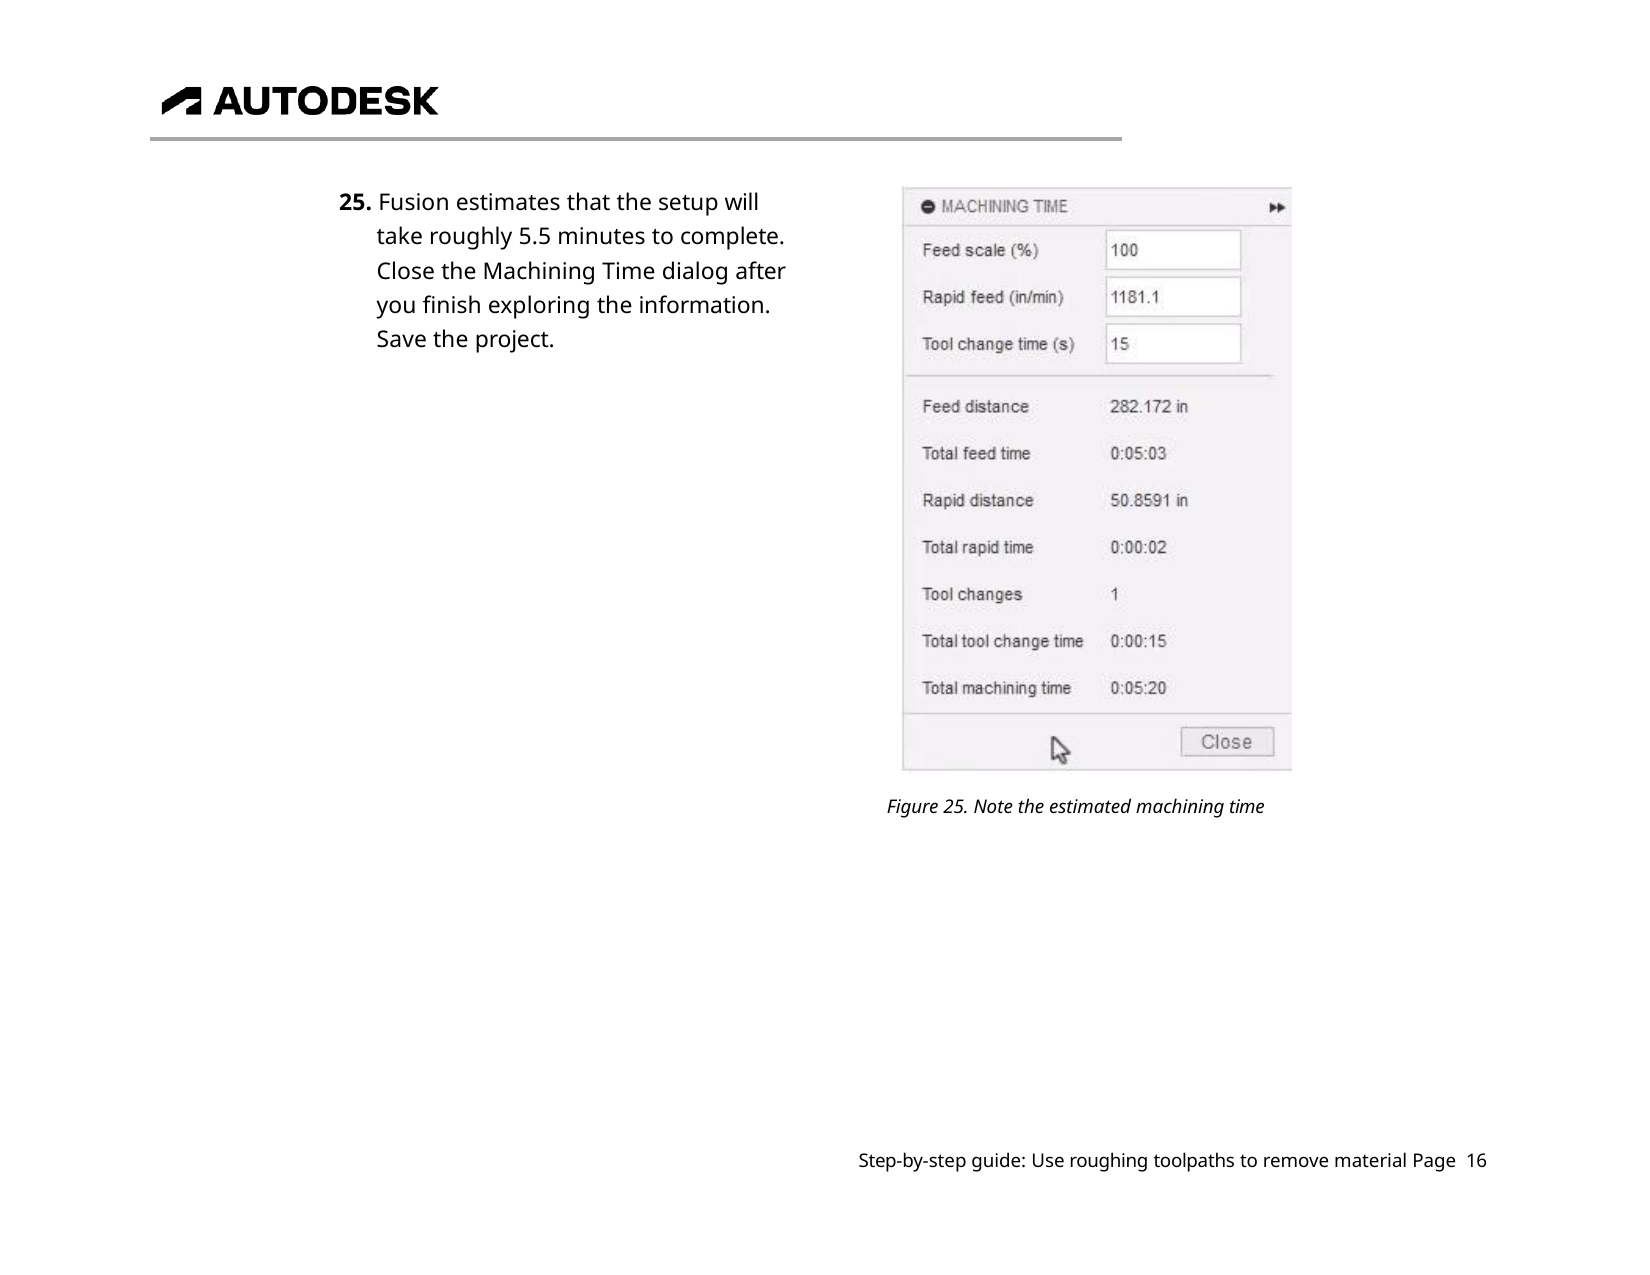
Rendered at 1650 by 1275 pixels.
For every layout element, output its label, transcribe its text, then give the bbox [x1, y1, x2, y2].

picture [900, 186, 1292, 775]
slide_number Step-by-step guide: Use roughing toolpaths to remove material Page 10 [856, 1145, 1509, 1275]
picture [161, 86, 439, 115]
text_box 25. Fusion estimates that the setup will take roughly 5.5 minutes to complete. Close the Machining Time dialog after you finish exploring the information. Save the project. [337, 178, 788, 353]
text_box Figure 25. Note the estimated machining time [884, 792, 1294, 817]
